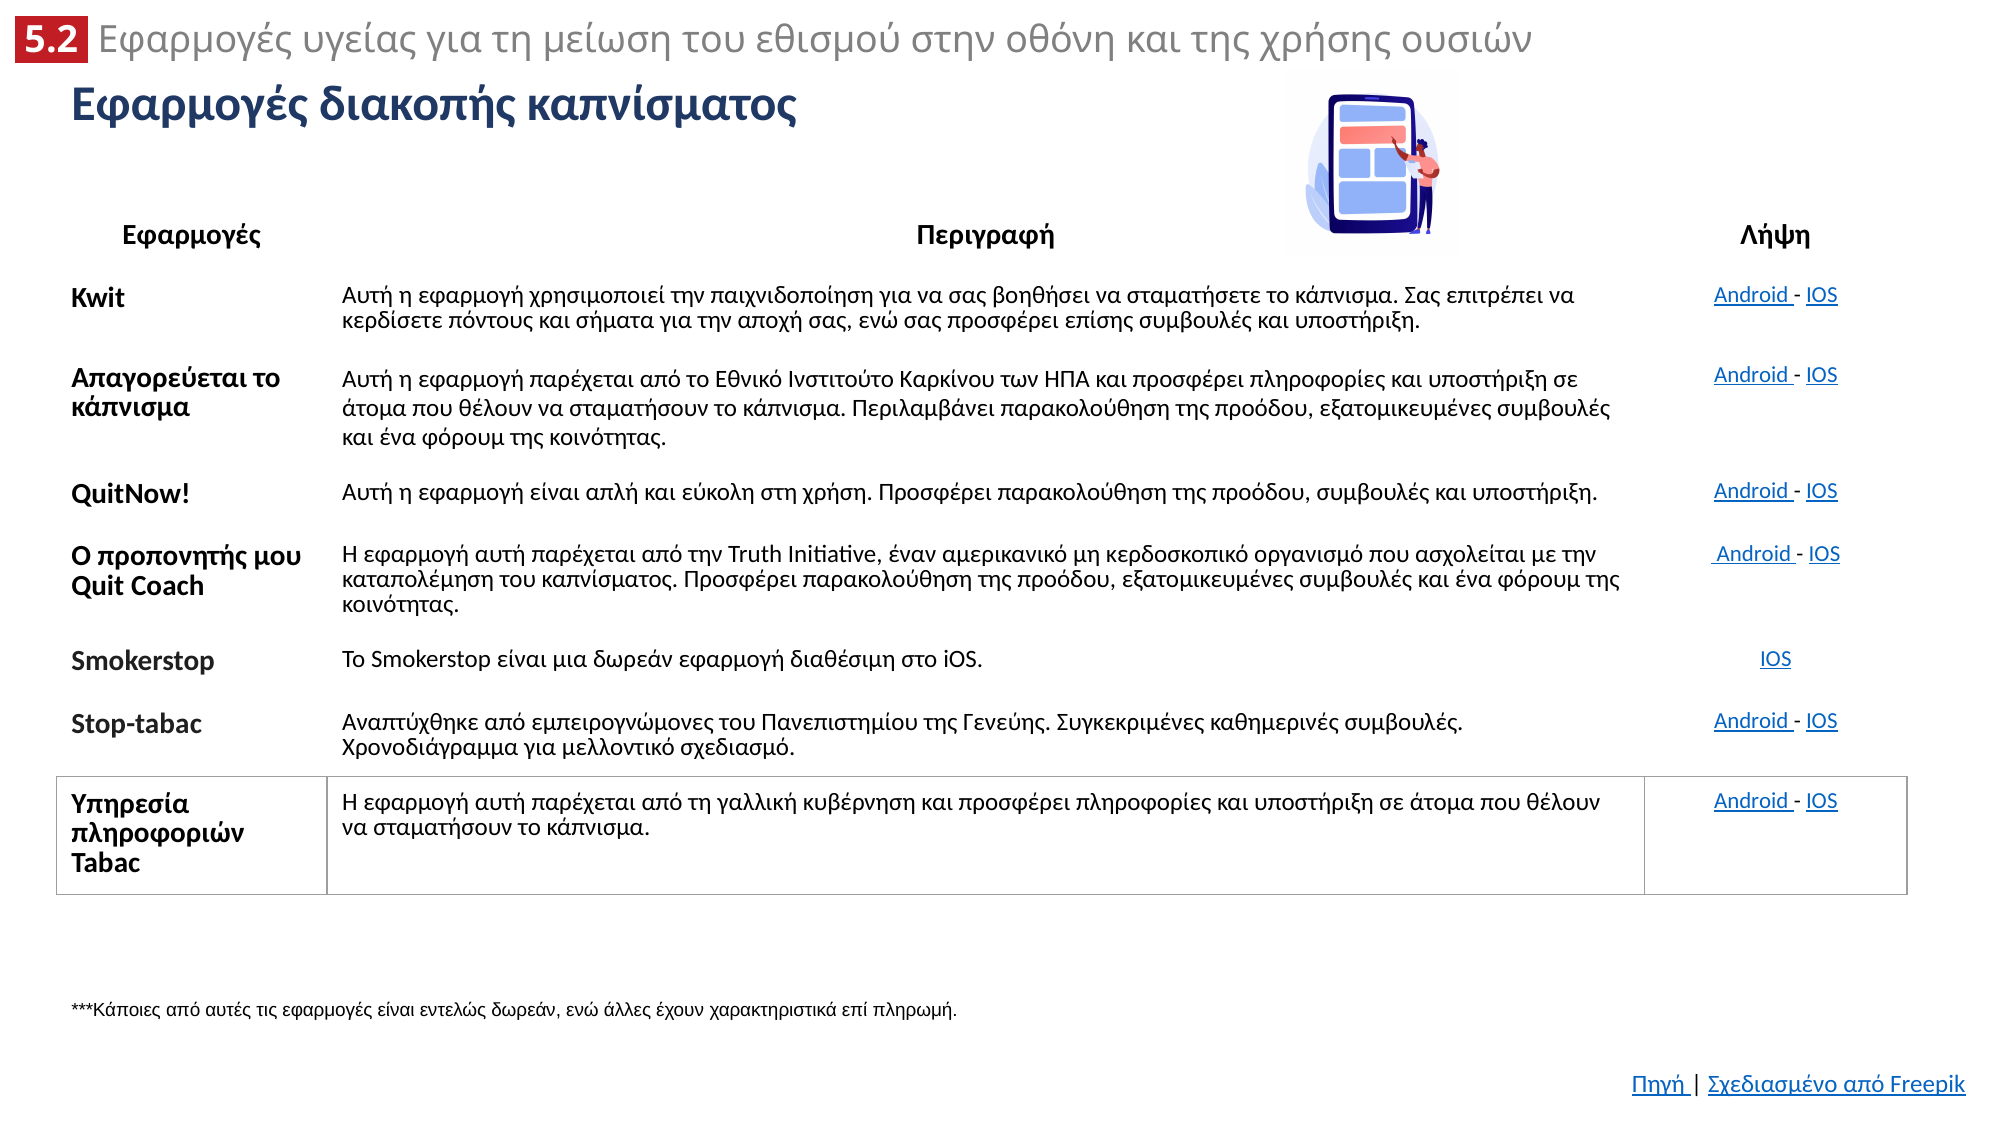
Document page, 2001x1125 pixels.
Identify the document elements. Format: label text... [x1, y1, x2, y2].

text_box Πηγή | Σχεδιασμένο από Freepik [1585, 1059, 1981, 1106]
table_cell IOS [1645, 634, 1907, 696]
table_cell Ο προπονητής μου Quit Coach [56, 529, 327, 634]
table_cell Android - IOS [1645, 696, 1907, 776]
table_cell Kwit [56, 270, 327, 350]
text_box ***Κάποιες από αυτές τις εφαρμογές είναι εντελώς δωρεάν, ενώ άλλες έχουν χαρακτηριστικά επί πληρωμή. [56, 991, 1088, 1038]
picture [1284, 70, 1461, 257]
table_cell Android - IOS [1645, 350, 1907, 466]
table_header Εφαρμογές [56, 208, 327, 270]
table_cell Smokerstop [56, 634, 327, 696]
table_cell Η εφαρμογή αυτή παρέχεται από τη γαλλική κυβέρνηση και προσφέρει πληροφορίες και υποστήριξη σε άτομα που θέλουν να σταματήσουν το κάπνισμα. [328, 777, 1644, 894]
table_cell Το Smokerstop είναι μια δωρεάν εφαρμογή διαθέσιμη στο iOS. [327, 634, 1645, 696]
table_cell Android - IOS [1645, 777, 1906, 894]
table_cell Android - IOS [1645, 270, 1907, 350]
table_cell Αναπτύχθηκε από εμπειρογνώμονες του Πανεπιστημίου της Γενεύης. Συγκεκριμένες καθημερινές συμβουλές. Χρονοδιάγραμμα για μελλοντικό σχεδιασμό. [327, 696, 1645, 776]
table_cell Υπηρεσία πληροφοριών Tabac [57, 777, 326, 894]
table_cell QuitNow! [56, 466, 327, 529]
table_cell Αυτή η εφαρμογή παρέχεται από το Εθνικό Ινστιτούτο Καρκίνου των ΗΠΑ και προσφέρει πληροφορίες και υποστήριξη σε άτομα που θέλουν να σταματήσουν το κάπνισμα. Περιλαμβάνει παρακολούθηση της προόδου, εξατομικευμένες συμβουλές και ένα φόρουμ της κοινότητας. [327, 350, 1645, 466]
table_cell Αυτή η εφαρμογή είναι απλή και εύκολη στη χρήση. Προσφέρει παρακολούθηση της προόδου, συμβουλές και υποστήριξη. [327, 466, 1645, 529]
table_cell Stop-tabac [56, 696, 327, 776]
title Εφαρμογές διακοπής καπνίσματος [56, 44, 1871, 164]
table_cell Αυτή η εφαρμογή χρησιμοποιεί την παιχνιδοποίηση για να σας βοηθήσει να σταματήσετε το κάπνισμα. Σας επιτρέπει να κερδίσετε πόντους και σήματα για την αποχή σας, ενώ σας προσφέρει επίσης συμβουλές και υποστήριξη. [327, 270, 1645, 350]
table_header Περιγραφή [327, 208, 1645, 270]
table_cell Απαγορεύεται το κάπνισμα [56, 350, 327, 466]
table_cell Η εφαρμογή αυτή παρέχεται από την Truth Initiative, έναν αμερικανικό μη κερδοσκοπικό οργανισμό που ασχολείται με την καταπολέμηση του καπνίσματος. Προσφέρει παρακολούθηση της προόδου, εξατομικευμένες συμβουλές και ένα φόρουμ της κοινότητας. [327, 529, 1645, 634]
table_header Λήψη [1645, 208, 1907, 270]
table_cell Android - IOS [1645, 529, 1907, 634]
table_cell Android - IOS [1645, 466, 1907, 529]
